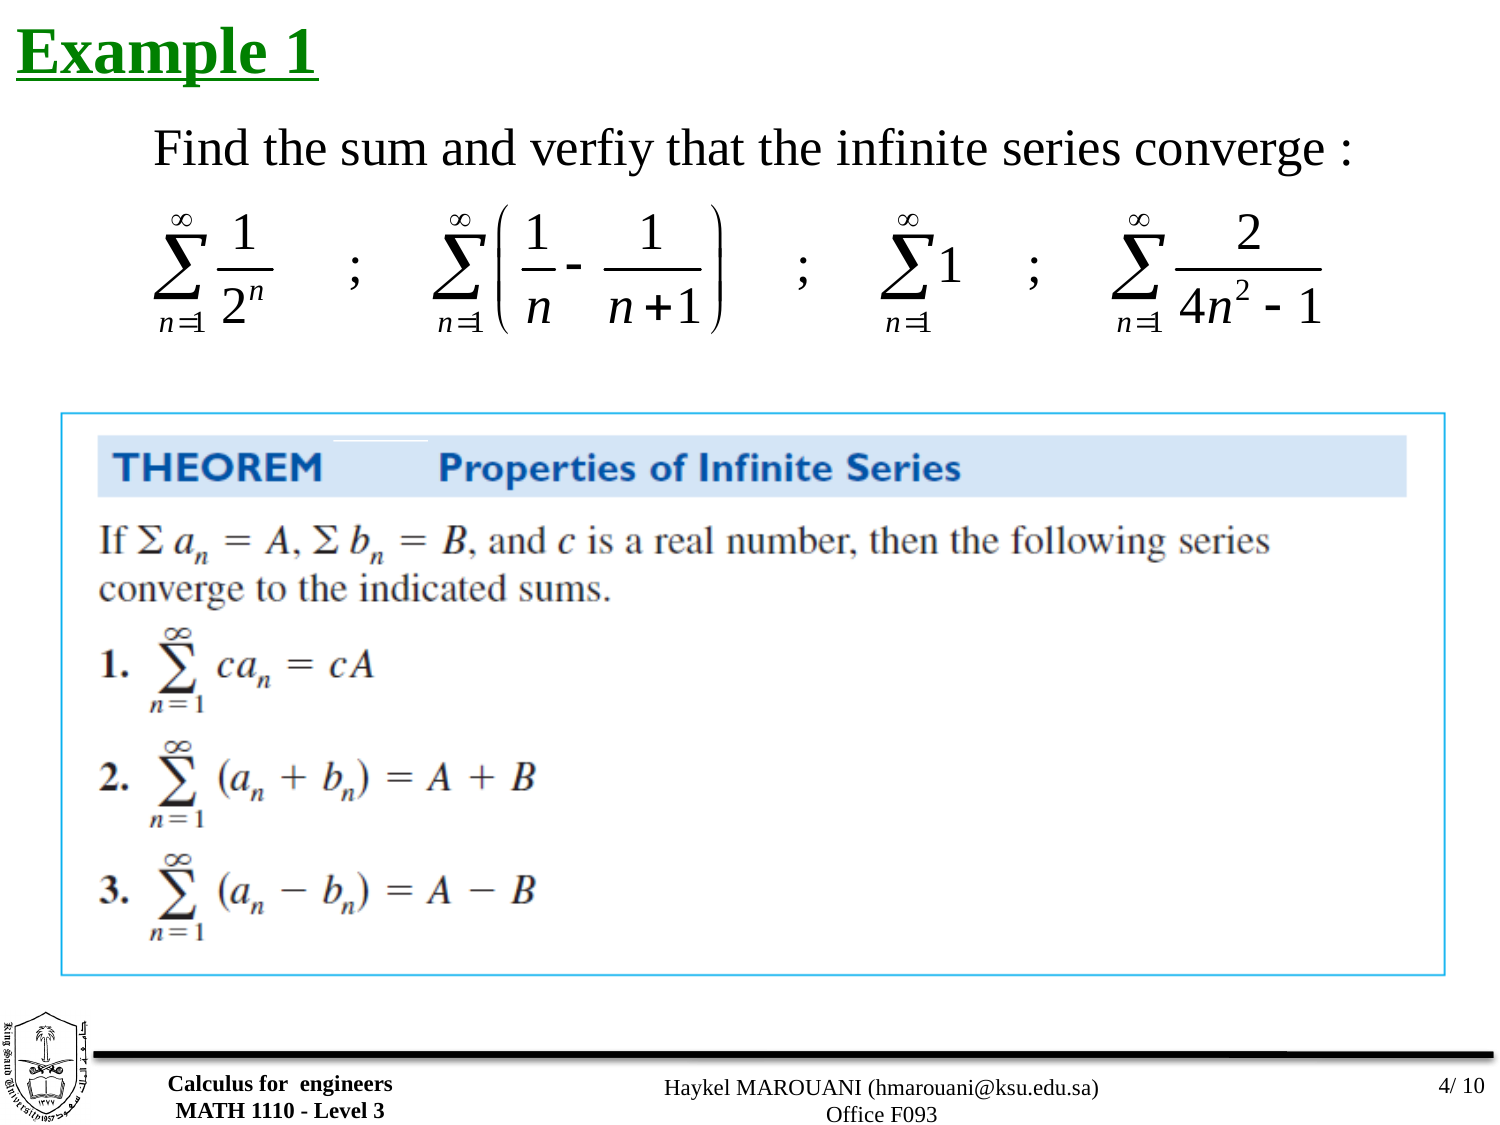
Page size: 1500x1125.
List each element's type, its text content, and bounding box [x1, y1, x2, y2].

footer Haykel MAROUANI (hmarouani@ksu.edu.sa) Office F093 [644, 1065, 1120, 1125]
text_box Example 1 [1, 0, 334, 95]
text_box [46, 398, 1465, 995]
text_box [145, 116, 1378, 346]
slide_number 4/ 10 [1359, 1062, 1500, 1123]
slide_number Calculus for engineers MATH 1110 - Level 3 [105, 1060, 456, 1121]
picture [0, 1010, 91, 1125]
